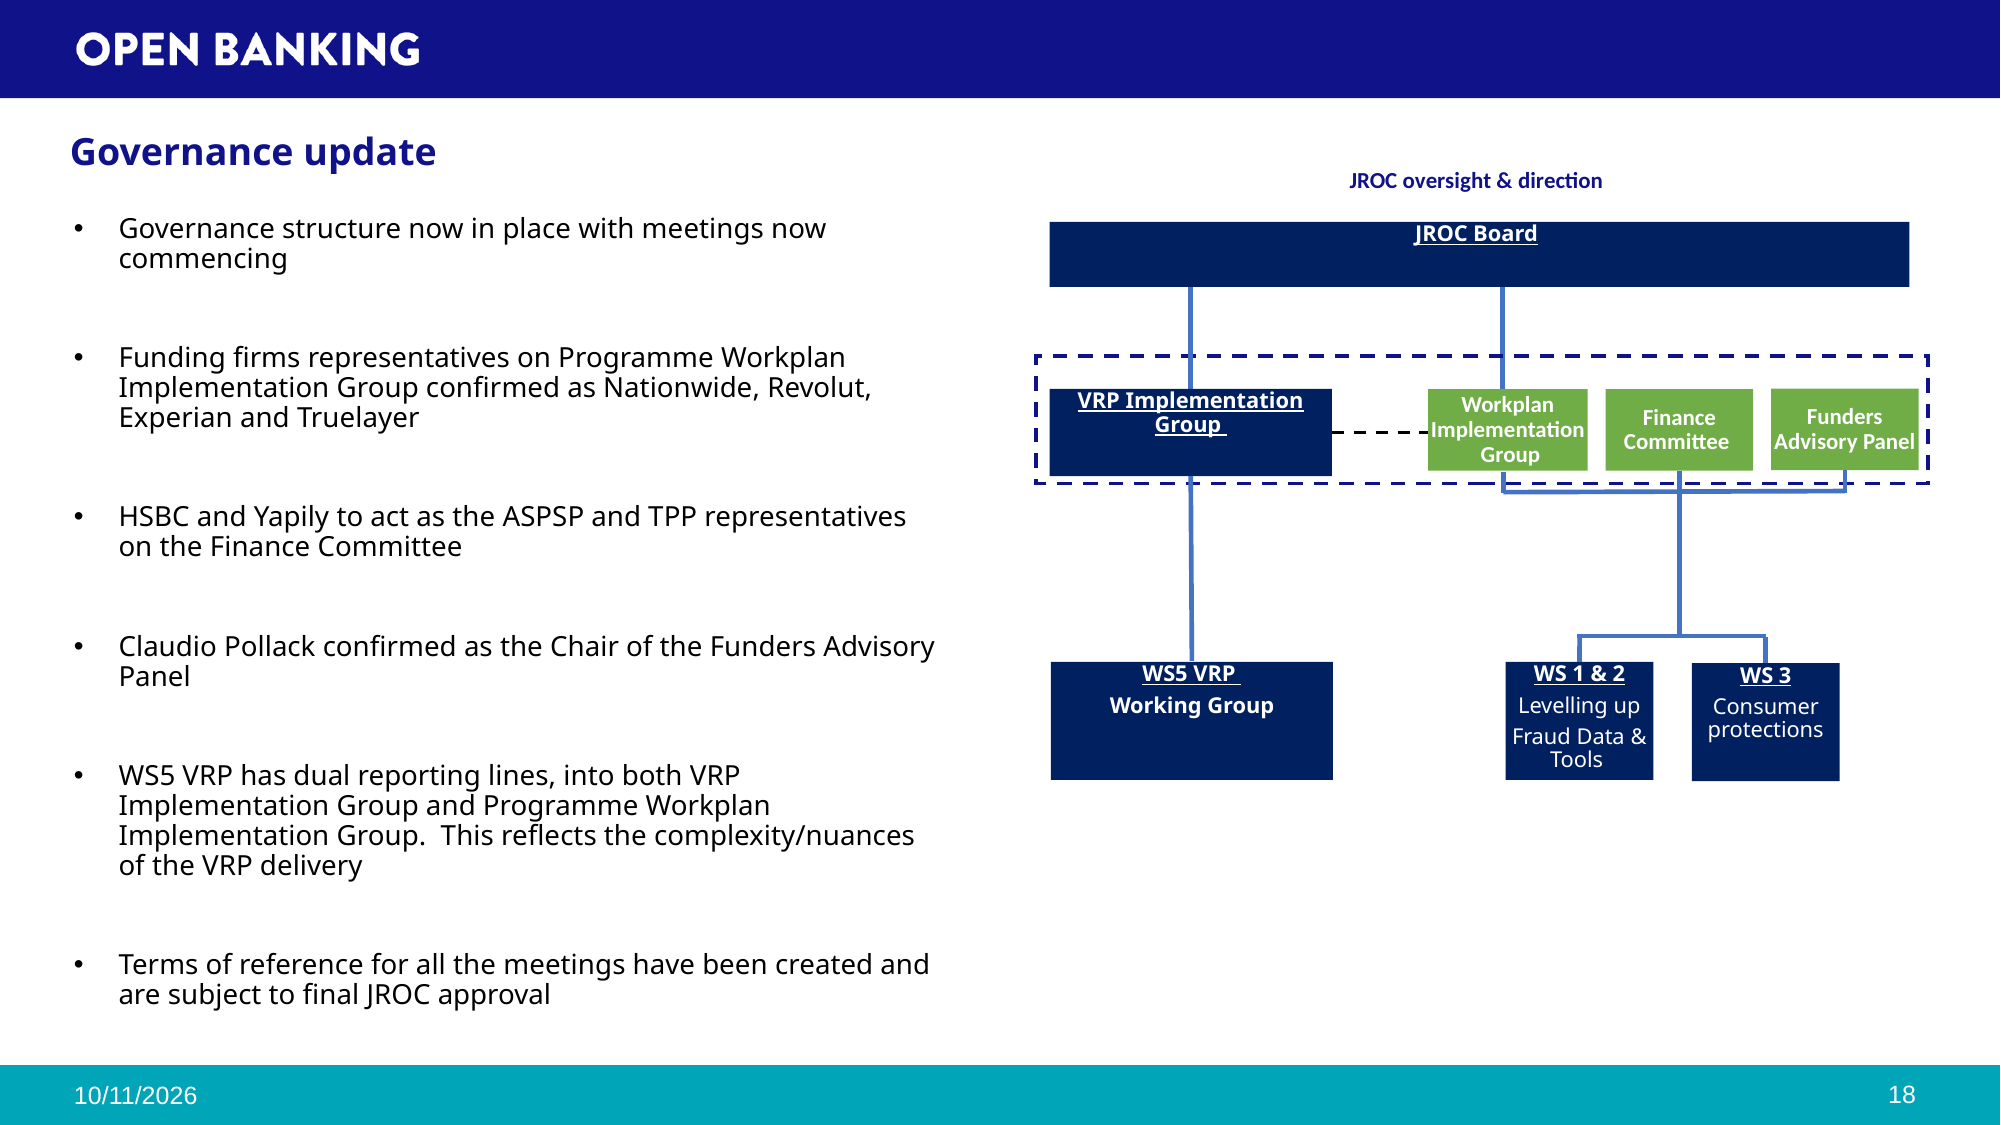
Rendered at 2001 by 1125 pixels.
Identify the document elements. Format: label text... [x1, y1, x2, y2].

text_box WS5 VRP Working Group [1050, 661, 1333, 780]
title Governance update [54, 125, 1629, 207]
text_box WS 1 & 2 Levelling up Fraud Data & Tools [1505, 661, 1654, 780]
footer [662, 1064, 1338, 1124]
picture [43, 0, 452, 99]
list Governance structure now in place with meetings now commencing Funding firms representatives on Programme Workplan Implementation Group confirmed as Nationwide, Revolut, Experian and Truelayer HSBC and Yapily to act as the ASPSP and TPP representatives on the Finance Committee Claudio Pollack confirmed as the Chair of the Funders Advisory Panel WS5 VRP has dual reporting lines, into both VRP Implementation Group and Programme Workplan Implementation Group. This reflects the complexity/nuances of the VRP delivery Terms of reference for all the meetings have been created and are subject to final JROC approval [59, 206, 964, 1027]
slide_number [59, 1065, 509, 1125]
slide_number 18 [1412, 1064, 1932, 1124]
text_box VRP Implementation Group [1049, 388, 1332, 477]
text_box WS 3 Consumer protections [1691, 663, 1840, 782]
text_box JROC Board [1049, 221, 1910, 287]
text_box [1193, 355, 1929, 484]
text_box JROC oversight & direction [1323, 159, 1630, 201]
text_box [1035, 355, 1188, 484]
